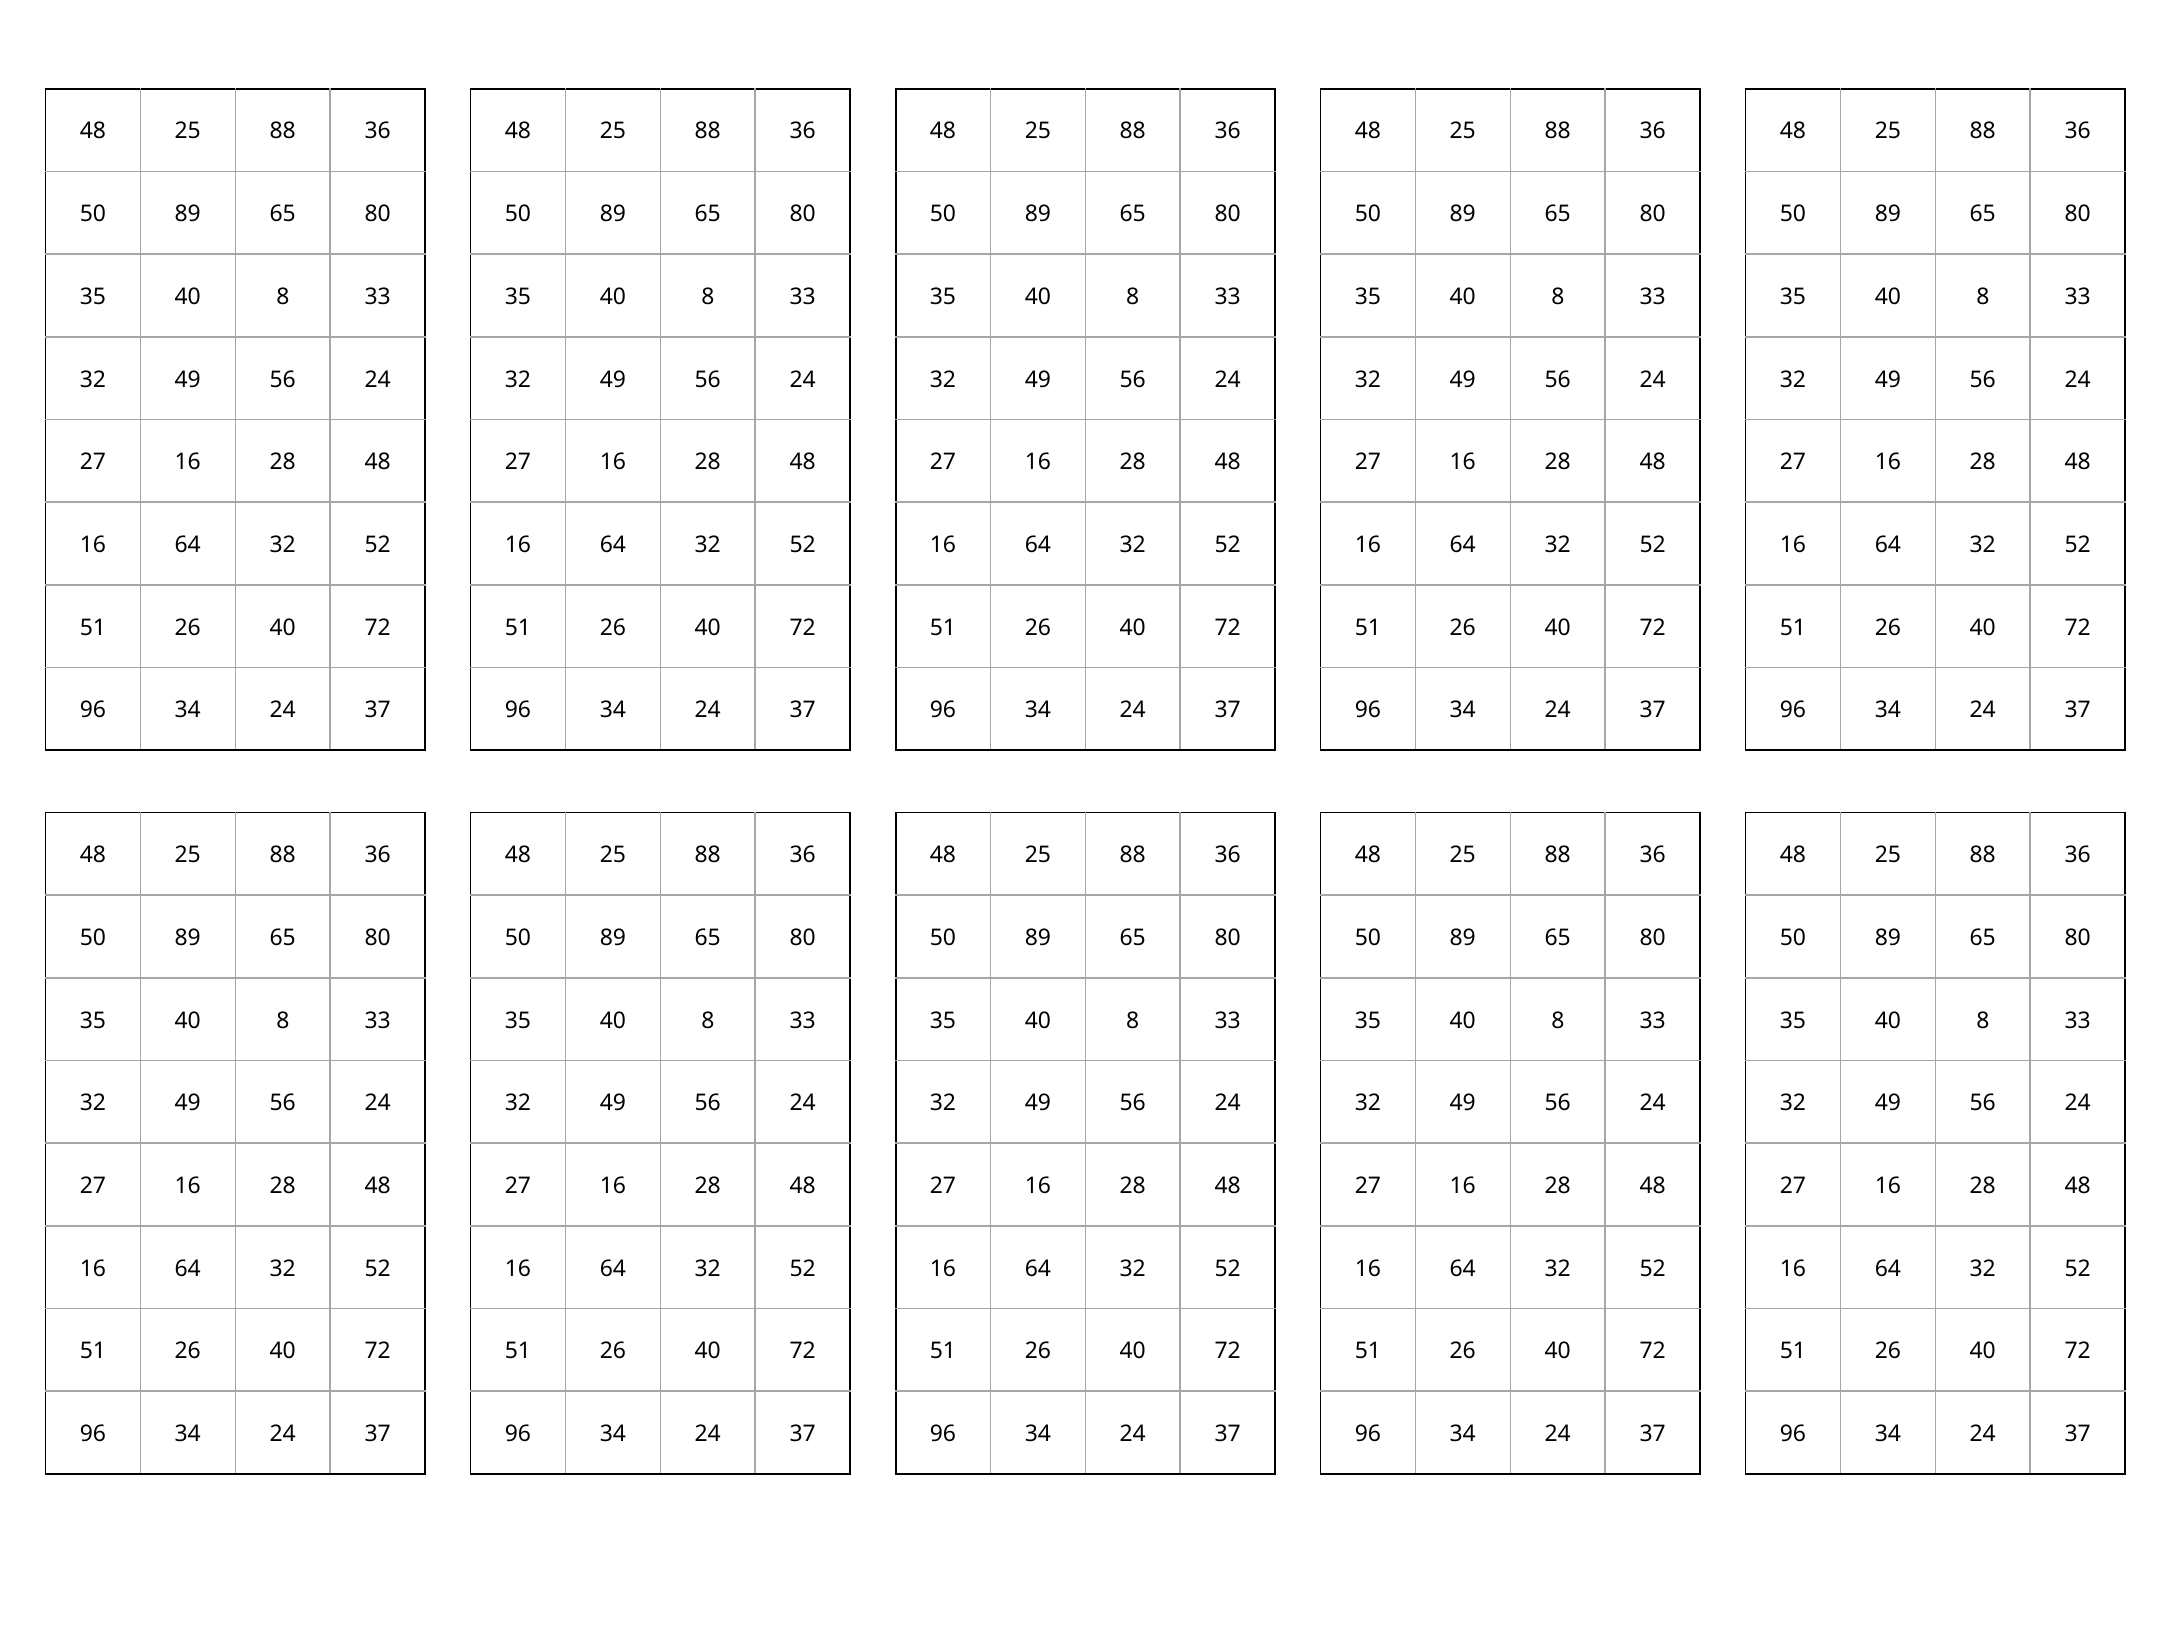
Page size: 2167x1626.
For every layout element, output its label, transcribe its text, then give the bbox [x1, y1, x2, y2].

table_cell 80 [1606, 172, 1699, 253]
table_cell 28 [1936, 420, 2029, 501]
table_cell 64 [1841, 1227, 1935, 1308]
table_cell 65 [1511, 172, 1604, 253]
table_cell 26 [1841, 1309, 1935, 1390]
table_cell 80 [1181, 896, 1274, 977]
table_cell 34 [1841, 1392, 1935, 1473]
table_cell 51 [46, 586, 140, 667]
table_cell 32 [1936, 1227, 2029, 1308]
table_cell 49 [141, 338, 235, 419]
table_cell 65 [1086, 172, 1179, 253]
table_cell 16 [471, 503, 565, 584]
table_header 48 [897, 90, 990, 171]
table_cell 16 [1841, 420, 1935, 501]
table_cell 48 [1181, 1144, 1274, 1225]
table_cell 33 [331, 255, 424, 336]
table_header 48 [1321, 813, 1415, 894]
table_cell 32 [236, 503, 329, 584]
table_cell 48 [331, 1144, 424, 1225]
table_cell 35 [1321, 979, 1415, 1060]
table_cell 50 [471, 172, 565, 253]
table_cell 33 [1181, 979, 1274, 1060]
table_cell 16 [1416, 1144, 1510, 1225]
table_cell 52 [331, 503, 424, 584]
table_header 25 [141, 813, 235, 894]
table_header 48 [1321, 90, 1415, 171]
table_cell 50 [1746, 172, 1840, 253]
table_cell 89 [1841, 172, 1935, 253]
table_cell 24 [1086, 1392, 1179, 1473]
table_header 36 [1606, 90, 1699, 171]
table_cell 65 [236, 896, 329, 977]
table_cell 34 [991, 1392, 1085, 1473]
table_header 36 [1181, 813, 1274, 894]
table_cell 27 [897, 420, 990, 501]
table_cell 16 [1746, 1227, 1840, 1308]
table_header 88 [1086, 90, 1179, 171]
table_cell 26 [141, 1309, 235, 1390]
table_header 48 [46, 90, 140, 171]
table_header 25 [991, 90, 1085, 171]
table_cell 28 [1086, 1144, 1179, 1225]
table_cell 32 [897, 338, 990, 419]
table_header 36 [331, 90, 424, 171]
table_cell 49 [141, 1061, 235, 1142]
table_cell 24 [1181, 1061, 1274, 1142]
table_cell 64 [566, 503, 660, 584]
table_cell 8 [236, 979, 329, 1060]
table_header 36 [1606, 813, 1699, 894]
table_cell 80 [1181, 172, 1274, 253]
table_cell 50 [1321, 896, 1415, 977]
table_cell 96 [1746, 668, 1840, 749]
table_cell 27 [897, 1144, 990, 1225]
table_cell 52 [756, 1227, 849, 1308]
table_header 36 [2031, 813, 2124, 894]
table_cell 51 [897, 1309, 990, 1390]
table_header 88 [1511, 813, 1604, 894]
table_cell 32 [1321, 1061, 1415, 1142]
table_cell 32 [1086, 503, 1179, 584]
table_cell 32 [661, 1227, 754, 1308]
table_header 88 [236, 90, 329, 171]
table_cell 26 [991, 586, 1085, 667]
table_cell 40 [566, 255, 660, 336]
table_cell 16 [897, 503, 990, 584]
table_cell 32 [1511, 503, 1604, 584]
table_header 36 [756, 813, 849, 894]
table_cell 8 [1086, 255, 1179, 336]
table_cell 37 [2031, 668, 2124, 749]
table_header 88 [1936, 813, 2029, 894]
table_cell 89 [1841, 896, 1935, 977]
table_cell 49 [1416, 1061, 1510, 1142]
table_cell 32 [1321, 338, 1415, 419]
table_cell 37 [1181, 668, 1274, 749]
table_cell 35 [46, 979, 140, 1060]
table_cell 89 [1416, 172, 1510, 253]
table_cell 50 [897, 896, 990, 977]
table_cell 40 [1416, 255, 1510, 336]
table_cell 48 [756, 1144, 849, 1225]
table_cell 64 [1841, 503, 1935, 584]
table_cell 51 [897, 586, 990, 667]
table_cell 51 [1321, 1309, 1415, 1390]
table_cell 34 [1841, 668, 1935, 749]
table_cell 72 [756, 586, 849, 667]
table_cell 51 [471, 1309, 565, 1390]
table_cell 28 [661, 1144, 754, 1225]
table_cell 49 [566, 1061, 660, 1142]
table_cell 8 [1511, 979, 1604, 1060]
table_cell 40 [1936, 1309, 2029, 1390]
table_cell 65 [1511, 896, 1604, 977]
table_cell 16 [1746, 503, 1840, 584]
table_cell 33 [1606, 979, 1699, 1060]
table_cell 72 [1606, 1309, 1699, 1390]
table_cell 40 [1936, 586, 2029, 667]
table_cell 40 [1511, 1309, 1604, 1390]
table_cell 8 [1936, 255, 2029, 336]
table_cell 24 [1511, 668, 1604, 749]
table_cell 35 [1746, 979, 1840, 1060]
table_cell 89 [991, 896, 1085, 977]
table_header 36 [331, 813, 424, 894]
table_cell 80 [1606, 896, 1699, 977]
table_header 25 [1841, 813, 1935, 894]
table_cell 8 [1086, 979, 1179, 1060]
table_cell 50 [1746, 896, 1840, 977]
table_cell 28 [236, 420, 329, 501]
table_cell 37 [331, 1392, 424, 1473]
table_cell 72 [1606, 586, 1699, 667]
table_cell 64 [991, 1227, 1085, 1308]
table_cell 16 [991, 1144, 1085, 1225]
table_cell 51 [471, 586, 565, 667]
table_cell 24 [756, 1061, 849, 1142]
table_cell 50 [897, 172, 990, 253]
table_cell 65 [661, 172, 754, 253]
table_cell 8 [661, 255, 754, 336]
table_cell 40 [566, 979, 660, 1060]
table_cell 27 [471, 420, 565, 501]
table_cell 49 [1841, 1061, 1935, 1142]
table_cell 89 [566, 896, 660, 977]
table_cell 48 [331, 420, 424, 501]
table_cell 35 [1321, 255, 1415, 336]
table_cell 32 [236, 1227, 329, 1308]
table_cell 50 [46, 896, 140, 977]
table_cell 32 [897, 1061, 990, 1142]
table_cell 32 [1511, 1227, 1604, 1308]
table_cell 48 [1181, 420, 1274, 501]
table_cell 52 [331, 1227, 424, 1308]
table_cell 52 [2031, 503, 2124, 584]
table_cell 40 [661, 1309, 754, 1390]
table_cell 65 [1086, 896, 1179, 977]
table_cell 33 [1181, 255, 1274, 336]
table_cell 35 [897, 255, 990, 336]
table_cell 40 [991, 979, 1085, 1060]
table_cell 72 [331, 1309, 424, 1390]
table_cell 26 [1416, 1309, 1510, 1390]
table_cell 96 [46, 1392, 140, 1473]
table_cell 40 [991, 255, 1085, 336]
table_cell 40 [1086, 1309, 1179, 1390]
table_cell 49 [991, 338, 1085, 419]
table_cell 32 [471, 338, 565, 419]
table_cell 56 [1086, 1061, 1179, 1142]
table_cell 80 [331, 896, 424, 977]
table_cell 33 [756, 255, 849, 336]
table_cell 24 [1181, 338, 1274, 419]
table_cell 28 [1936, 1144, 2029, 1225]
table_cell 51 [1746, 1309, 1840, 1390]
table_cell 37 [331, 668, 424, 749]
table_cell 89 [566, 172, 660, 253]
table_cell 52 [1606, 503, 1699, 584]
table_cell 65 [236, 172, 329, 253]
table_header 88 [661, 90, 754, 171]
table_header 88 [661, 813, 754, 894]
table_header 36 [1181, 90, 1274, 171]
table_cell 56 [1936, 1061, 2029, 1142]
table_cell 96 [471, 668, 565, 749]
table_cell 37 [1606, 668, 1699, 749]
table_header 48 [897, 813, 990, 894]
table_cell 27 [46, 420, 140, 501]
table_cell 64 [1416, 1227, 1510, 1308]
table_header 25 [1416, 90, 1510, 171]
table_cell 16 [1321, 503, 1415, 584]
table_cell 33 [2031, 979, 2124, 1060]
table_header 25 [1841, 90, 1935, 171]
table_cell 48 [1606, 420, 1699, 501]
table_cell 26 [141, 586, 235, 667]
table_cell 8 [236, 255, 329, 336]
table_cell 89 [141, 172, 235, 253]
table_cell 34 [141, 1392, 235, 1473]
table_header 36 [2031, 90, 2124, 171]
table_cell 24 [236, 668, 329, 749]
table_cell 27 [1321, 1144, 1415, 1225]
table_cell 28 [1511, 420, 1604, 501]
table_cell 24 [331, 1061, 424, 1142]
table_cell 34 [566, 1392, 660, 1473]
table_cell 80 [756, 896, 849, 977]
table_cell 96 [1746, 1392, 1840, 1473]
table_cell 40 [661, 586, 754, 667]
table_cell 65 [1936, 896, 2029, 977]
table_cell 40 [1086, 586, 1179, 667]
table_cell 65 [1936, 172, 2029, 253]
table_cell 96 [46, 668, 140, 749]
table_header 88 [236, 813, 329, 894]
table_cell 26 [1416, 586, 1510, 667]
table_cell 80 [756, 172, 849, 253]
table_cell 49 [1416, 338, 1510, 419]
table_cell 8 [661, 979, 754, 1060]
table_cell 24 [1086, 668, 1179, 749]
table_cell 56 [1086, 338, 1179, 419]
table_cell 37 [756, 668, 849, 749]
table_cell 32 [1086, 1227, 1179, 1308]
table_cell 40 [236, 586, 329, 667]
table_cell 96 [897, 668, 990, 749]
table_cell 50 [46, 172, 140, 253]
table_cell 32 [46, 1061, 140, 1142]
table_cell 96 [897, 1392, 990, 1473]
table_cell 48 [2031, 420, 2124, 501]
table_cell 34 [991, 668, 1085, 749]
table_cell 16 [471, 1227, 565, 1308]
table_cell 32 [1746, 1061, 1840, 1142]
table_cell 56 [661, 1061, 754, 1142]
table_header 36 [756, 90, 849, 171]
table_cell 64 [141, 503, 235, 584]
table_cell 33 [1606, 255, 1699, 336]
table_header 25 [991, 813, 1085, 894]
table_cell 89 [991, 172, 1085, 253]
table_cell 65 [661, 896, 754, 977]
table_cell 34 [141, 668, 235, 749]
table_cell 24 [1606, 1061, 1699, 1142]
table_cell 24 [1606, 338, 1699, 419]
table_cell 8 [1936, 979, 2029, 1060]
table_cell 16 [1841, 1144, 1935, 1225]
table_cell 72 [2031, 1309, 2124, 1390]
table_cell 16 [566, 1144, 660, 1225]
table_cell 33 [331, 979, 424, 1060]
table_header 48 [46, 813, 140, 894]
table_cell 24 [2031, 1061, 2124, 1142]
table_cell 35 [46, 255, 140, 336]
table_cell 52 [1181, 503, 1274, 584]
table_cell 35 [471, 979, 565, 1060]
table_cell 34 [1416, 1392, 1510, 1473]
table_cell 24 [661, 1392, 754, 1473]
table_cell 24 [331, 338, 424, 419]
table_cell 37 [1181, 1392, 1274, 1473]
table_header 25 [141, 90, 235, 171]
table_header 48 [471, 813, 565, 894]
table_cell 26 [991, 1309, 1085, 1390]
table_cell 56 [661, 338, 754, 419]
table_cell 72 [756, 1309, 849, 1390]
table_cell 40 [141, 979, 235, 1060]
table_cell 28 [1511, 1144, 1604, 1225]
table_cell 37 [2031, 1392, 2124, 1473]
table_cell 50 [1321, 172, 1415, 253]
table_cell 49 [991, 1061, 1085, 1142]
table_cell 49 [1841, 338, 1935, 419]
table_cell 48 [1606, 1144, 1699, 1225]
table_header 48 [1746, 90, 1840, 171]
table_cell 16 [141, 1144, 235, 1225]
table_cell 52 [1181, 1227, 1274, 1308]
table_cell 33 [756, 979, 849, 1060]
table_cell 26 [566, 586, 660, 667]
table_cell 16 [46, 1227, 140, 1308]
table_cell 16 [566, 420, 660, 501]
table_cell 89 [1416, 896, 1510, 977]
table_cell 24 [1936, 668, 2029, 749]
table_cell 8 [1511, 255, 1604, 336]
table_cell 28 [661, 420, 754, 501]
table_cell 33 [2031, 255, 2124, 336]
table_cell 16 [897, 1227, 990, 1308]
table_cell 51 [1746, 586, 1840, 667]
table_cell 96 [1321, 1392, 1415, 1473]
table_cell 27 [46, 1144, 140, 1225]
table_cell 24 [2031, 338, 2124, 419]
table_cell 51 [46, 1309, 140, 1390]
table_cell 51 [1321, 586, 1415, 667]
table_cell 40 [1841, 979, 1935, 1060]
table_cell 35 [897, 979, 990, 1060]
table_cell 24 [236, 1392, 329, 1473]
table_cell 32 [46, 338, 140, 419]
table_cell 34 [1416, 668, 1510, 749]
table_header 88 [1086, 813, 1179, 894]
table_cell 37 [1606, 1392, 1699, 1473]
table_cell 27 [1746, 420, 1840, 501]
table_cell 96 [471, 1392, 565, 1473]
table_cell 48 [2031, 1144, 2124, 1225]
table_cell 27 [1321, 420, 1415, 501]
table_cell 16 [141, 420, 235, 501]
table_cell 48 [756, 420, 849, 501]
table_cell 27 [1746, 1144, 1840, 1225]
table_cell 56 [1936, 338, 2029, 419]
table_cell 52 [756, 503, 849, 584]
table_cell 24 [1936, 1392, 2029, 1473]
table_cell 27 [471, 1144, 565, 1225]
table_cell 56 [236, 1061, 329, 1142]
table_cell 56 [236, 338, 329, 419]
table_cell 16 [1416, 420, 1510, 501]
table_header 88 [1511, 90, 1604, 171]
table_cell 40 [236, 1309, 329, 1390]
table_cell 52 [1606, 1227, 1699, 1308]
table_cell 72 [1181, 1309, 1274, 1390]
table_header 25 [1416, 813, 1510, 894]
table_cell 32 [661, 503, 754, 584]
table_cell 35 [1746, 255, 1840, 336]
table_cell 26 [566, 1309, 660, 1390]
table_cell 16 [46, 503, 140, 584]
table_cell 32 [471, 1061, 565, 1142]
table_cell 89 [141, 896, 235, 977]
table_cell 28 [1086, 420, 1179, 501]
table_header 25 [566, 813, 660, 894]
table_cell 80 [2031, 172, 2124, 253]
table_cell 26 [1841, 586, 1935, 667]
table_cell 64 [991, 503, 1085, 584]
table_cell 64 [566, 1227, 660, 1308]
table_cell 56 [1511, 1061, 1604, 1142]
table_header 48 [471, 90, 565, 171]
table_header 48 [1746, 813, 1840, 894]
table_cell 16 [1321, 1227, 1415, 1308]
table_cell 72 [2031, 586, 2124, 667]
table_cell 80 [331, 172, 424, 253]
table_cell 32 [1746, 338, 1840, 419]
table_cell 40 [141, 255, 235, 336]
table_cell 72 [331, 586, 424, 667]
table_cell 37 [756, 1392, 849, 1473]
table_cell 32 [1936, 503, 2029, 584]
table_cell 52 [2031, 1227, 2124, 1308]
table_cell 24 [661, 668, 754, 749]
table_cell 40 [1511, 586, 1604, 667]
table_cell 96 [1321, 668, 1415, 749]
table_cell 35 [471, 255, 565, 336]
table_cell 40 [1841, 255, 1935, 336]
table_cell 34 [566, 668, 660, 749]
table_cell 49 [566, 338, 660, 419]
table_cell 64 [141, 1227, 235, 1308]
table_cell 56 [1511, 338, 1604, 419]
table_cell 24 [1511, 1392, 1604, 1473]
table_header 88 [1936, 90, 2029, 171]
table_cell 28 [236, 1144, 329, 1225]
table_cell 80 [2031, 896, 2124, 977]
table_cell 24 [756, 338, 849, 419]
table_cell 64 [1416, 503, 1510, 584]
table_cell 40 [1416, 979, 1510, 1060]
table_cell 72 [1181, 586, 1274, 667]
table_cell 50 [471, 896, 565, 977]
table_header 25 [566, 90, 660, 171]
table_cell 16 [991, 420, 1085, 501]
